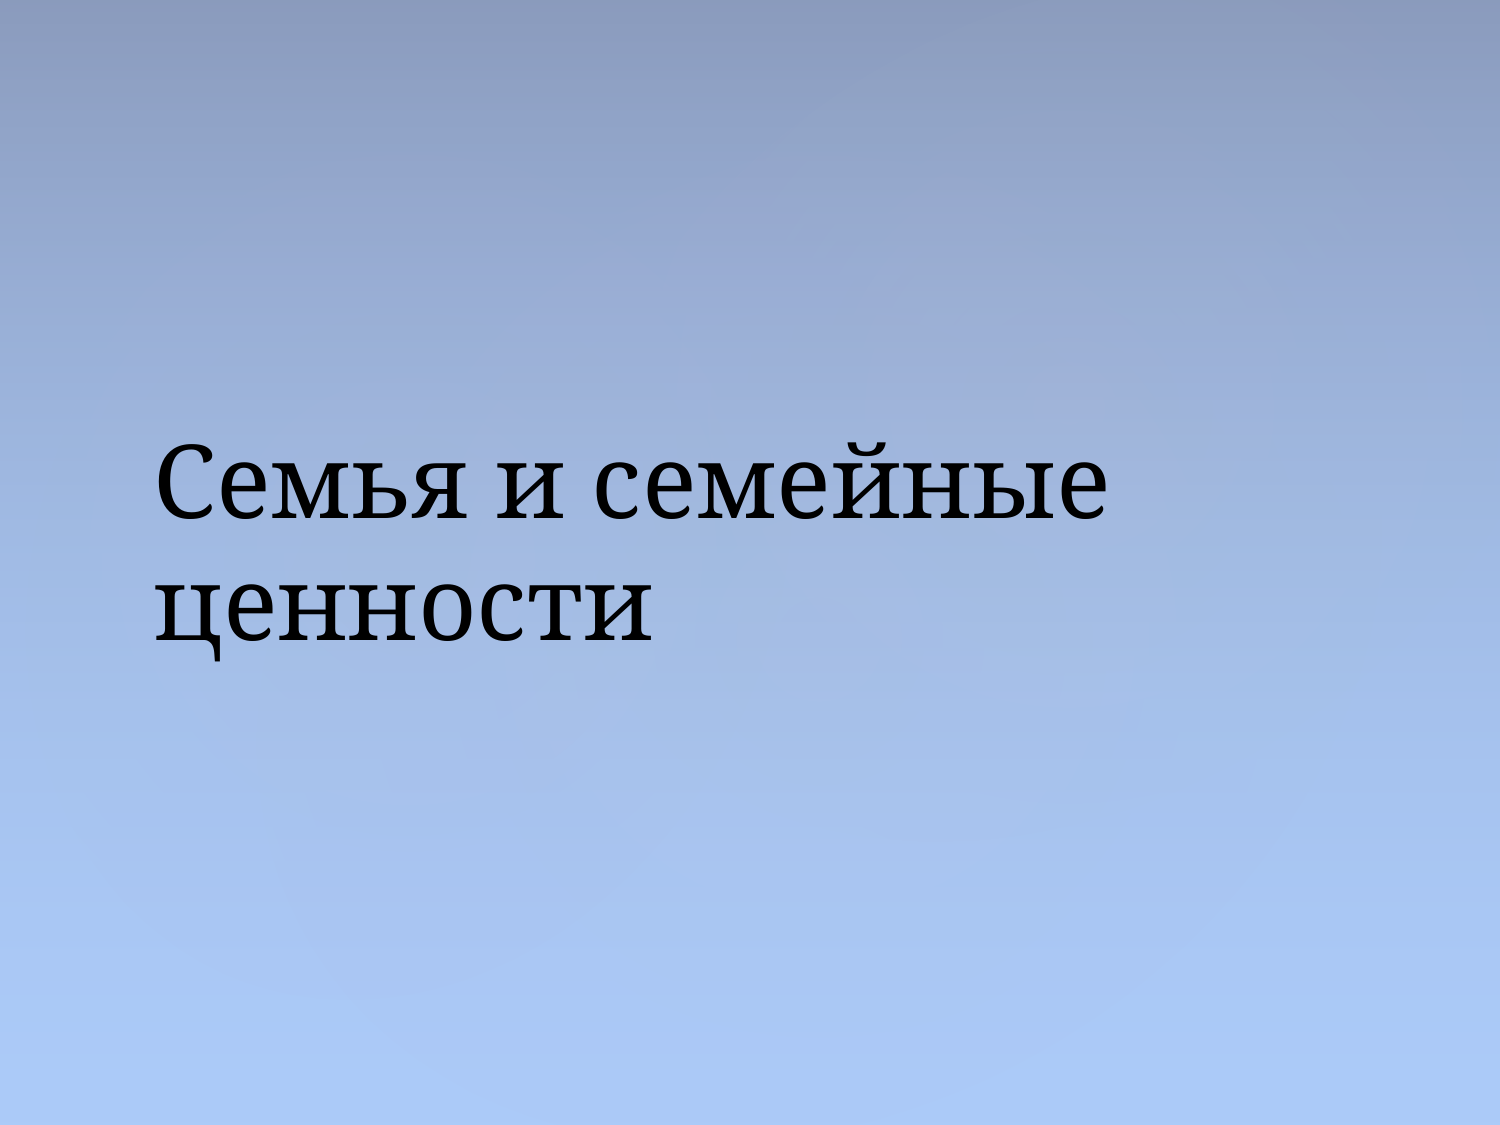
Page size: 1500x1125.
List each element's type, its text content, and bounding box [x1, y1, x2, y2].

title Семья и семейные ценности [138, 241, 1377, 669]
